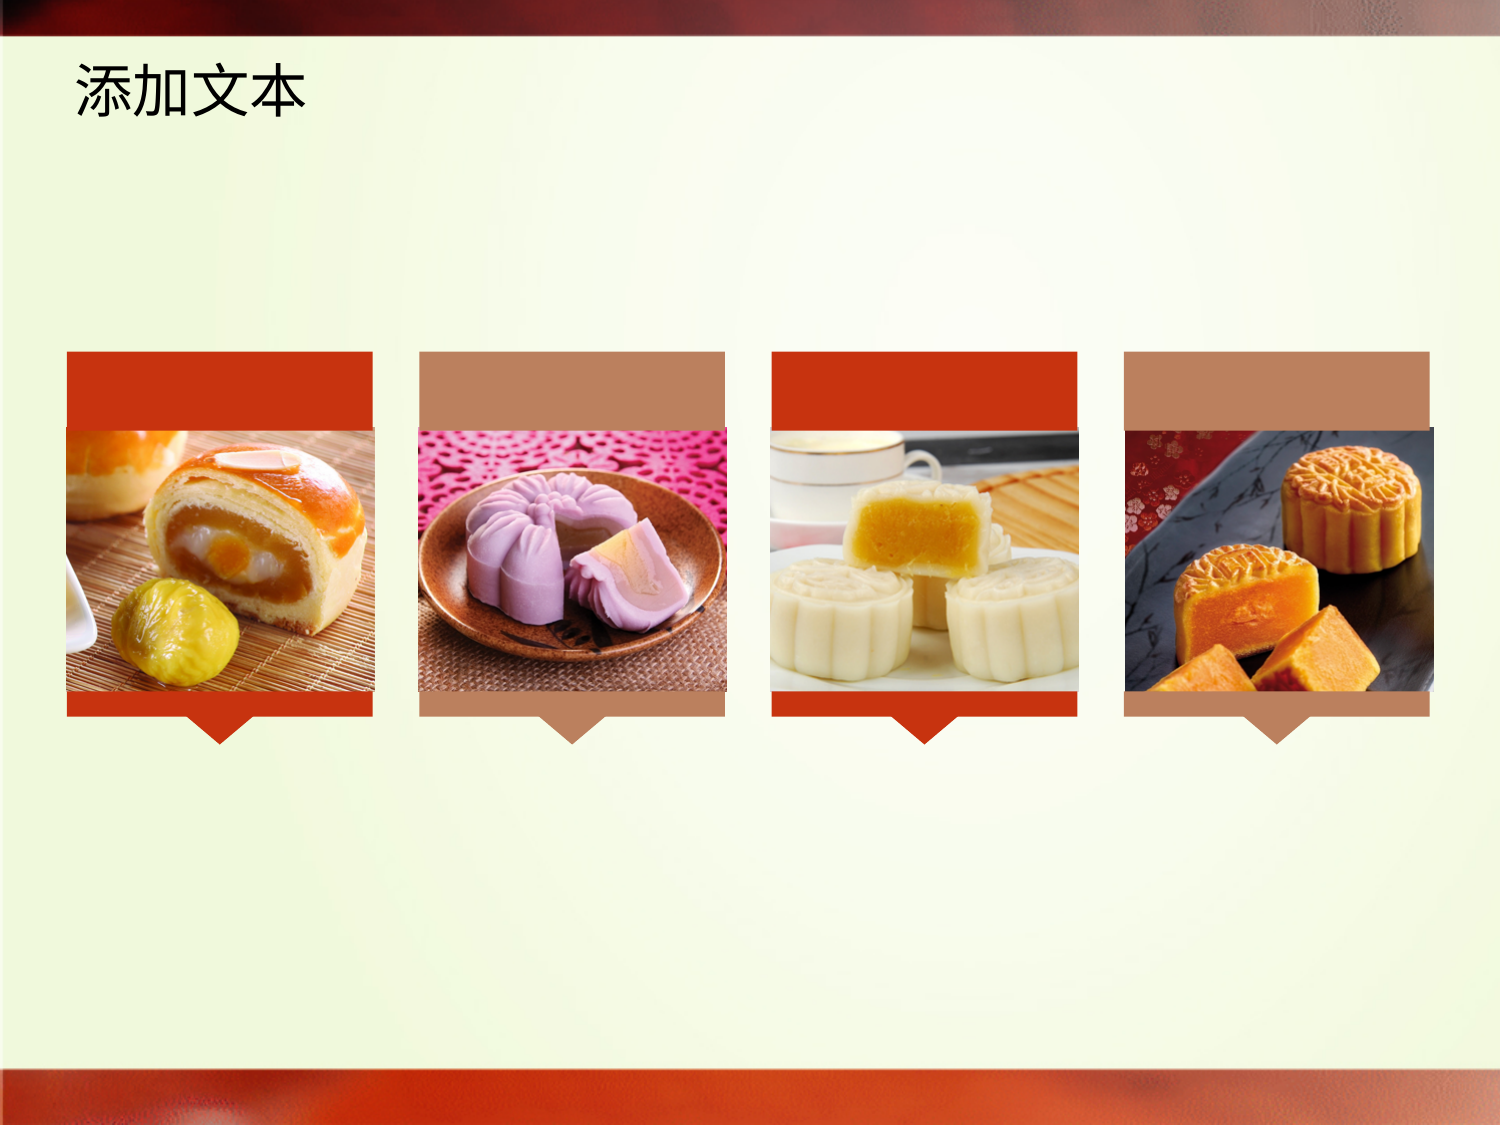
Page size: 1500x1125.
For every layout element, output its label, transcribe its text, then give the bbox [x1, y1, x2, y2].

text_box [419, 351, 725, 426]
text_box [419, 691, 726, 745]
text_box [1123, 691, 1430, 745]
text_box [1123, 351, 1430, 426]
text_box [66, 351, 373, 426]
text_box [771, 351, 1078, 426]
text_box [66, 691, 373, 745]
picture [0, 0, 1500, 1125]
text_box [771, 691, 1078, 745]
text_box 添加文本 [60, 46, 323, 132]
